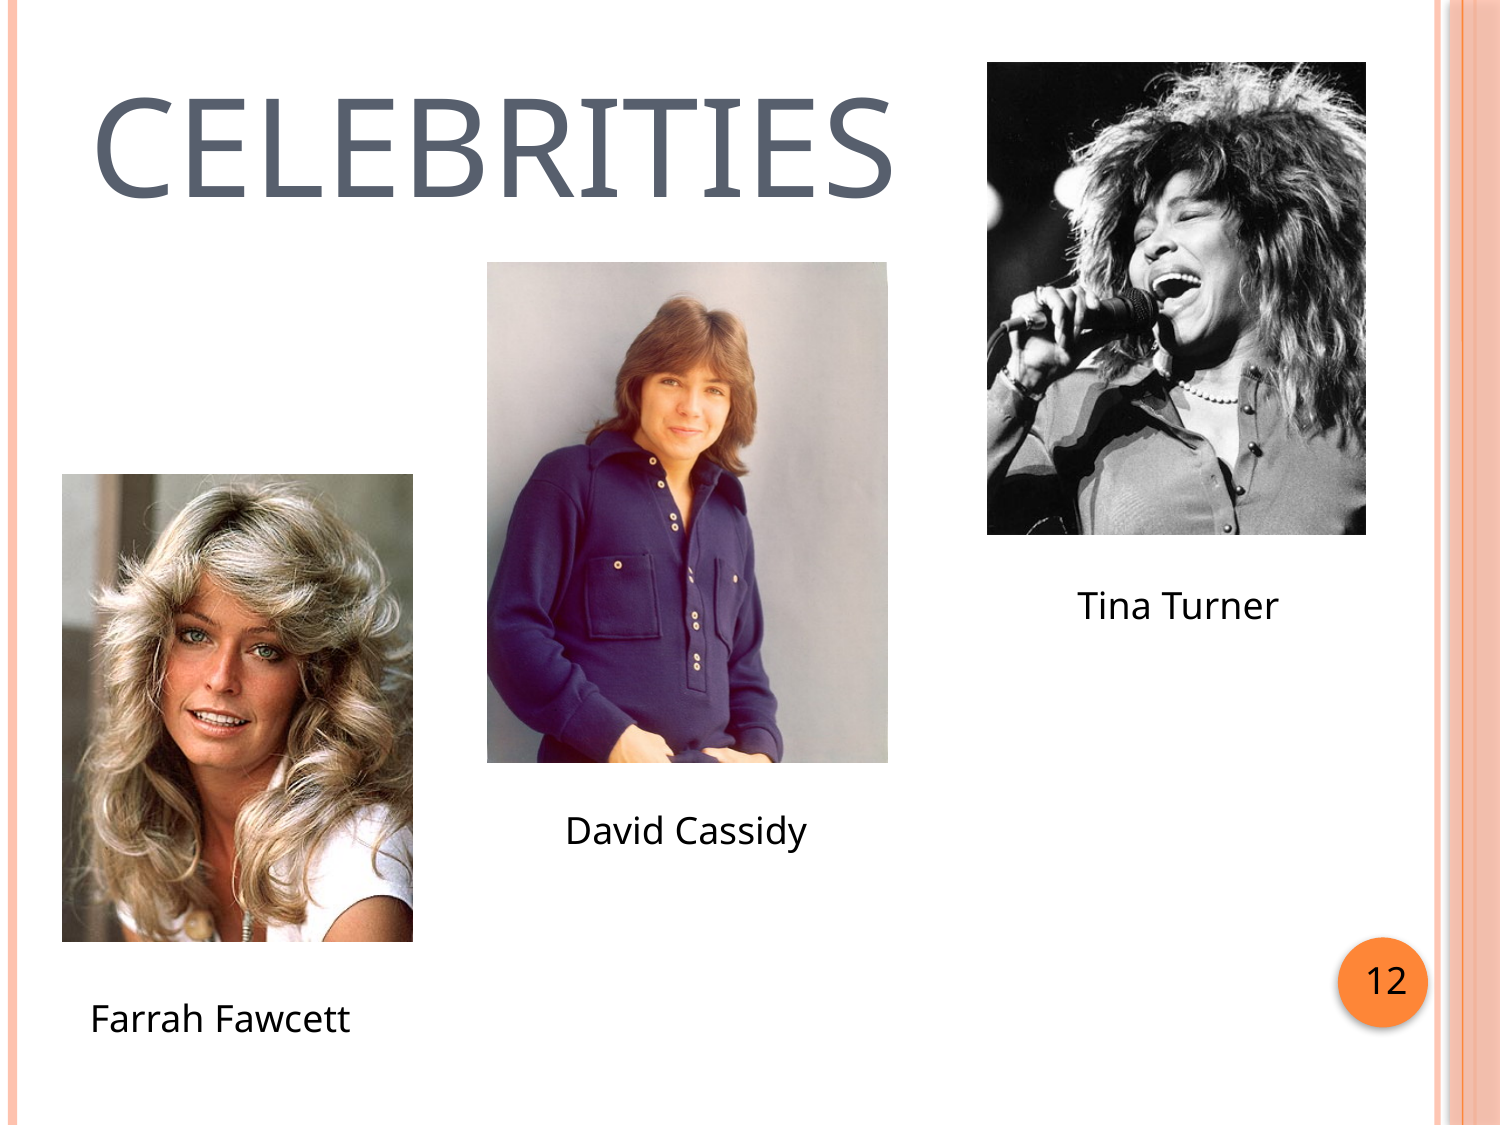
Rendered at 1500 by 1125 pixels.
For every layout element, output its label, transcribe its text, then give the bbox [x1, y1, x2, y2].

picture [61, 474, 413, 943]
picture [986, 61, 1366, 536]
title Celebrities [75, 45, 1300, 233]
text_box 12 [1349, 949, 1425, 1010]
text_box Farrah Fawcett [75, 987, 413, 1048]
text_box David Cassidy [549, 799, 875, 860]
picture [486, 261, 888, 763]
text_box Tina Turner [1062, 574, 1338, 635]
